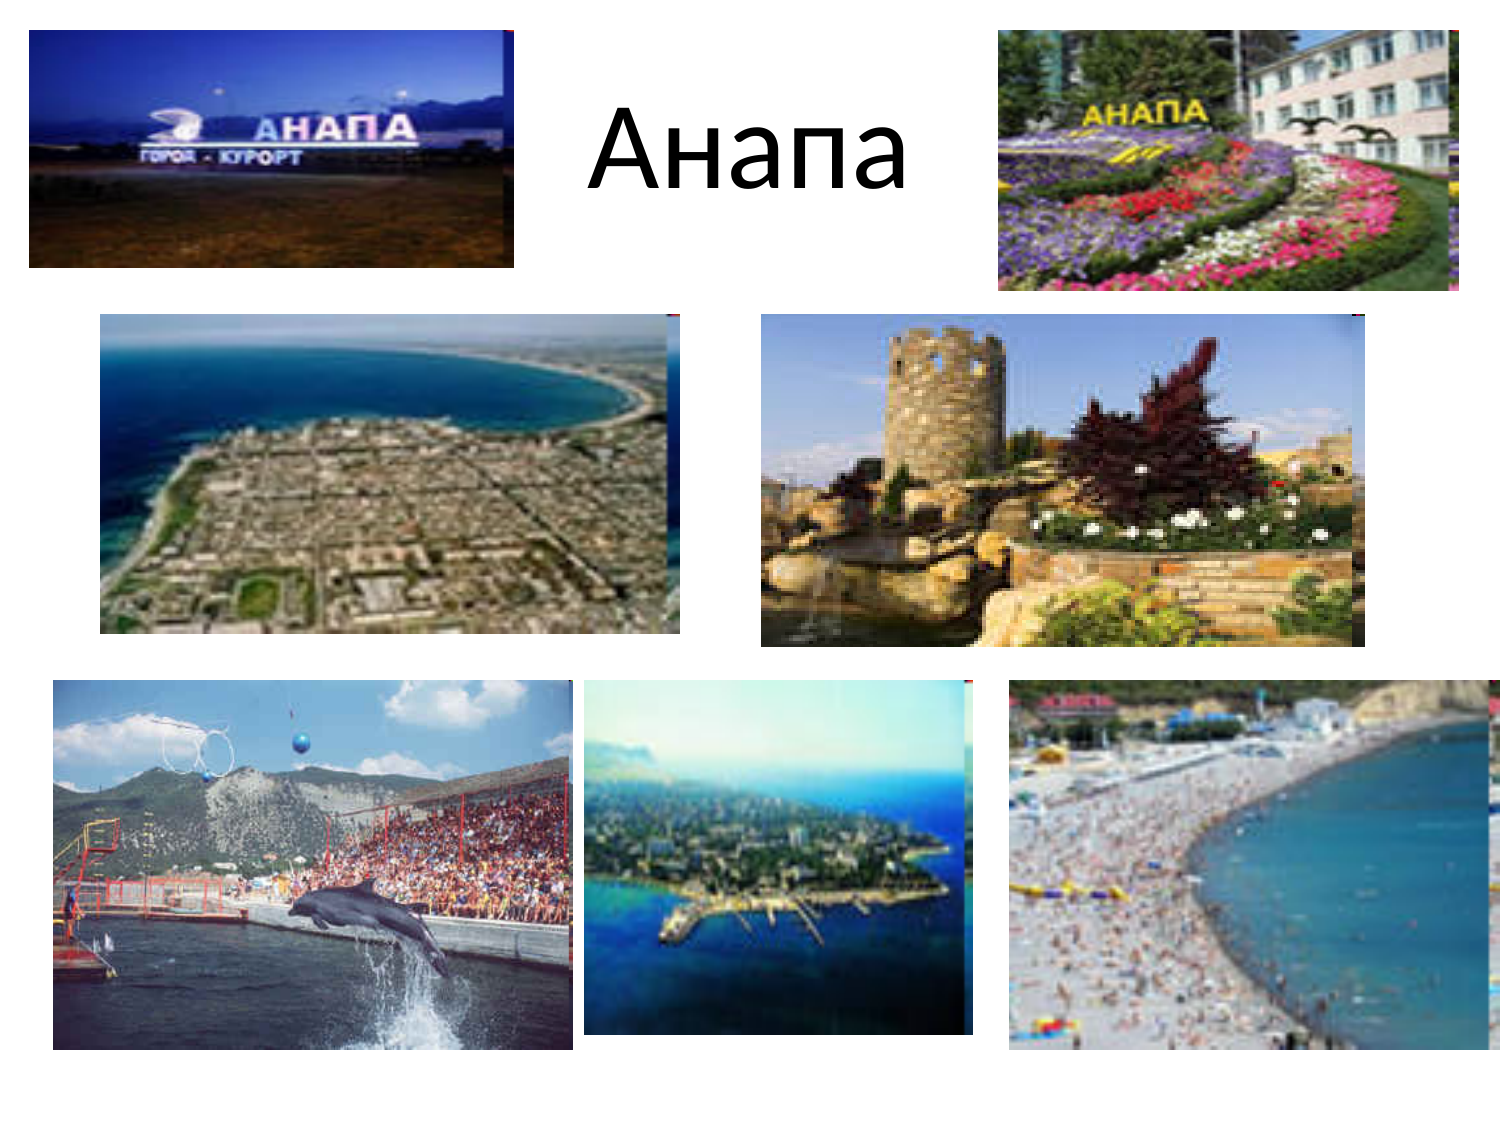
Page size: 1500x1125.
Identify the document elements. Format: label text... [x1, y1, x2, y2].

picture [1009, 680, 1500, 1051]
picture [761, 314, 1365, 648]
picture [584, 680, 973, 1036]
picture [100, 314, 680, 634]
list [29, 30, 514, 268]
picture [52, 680, 574, 1050]
picture [997, 30, 1460, 292]
title Анапа [520, 45, 992, 233]
